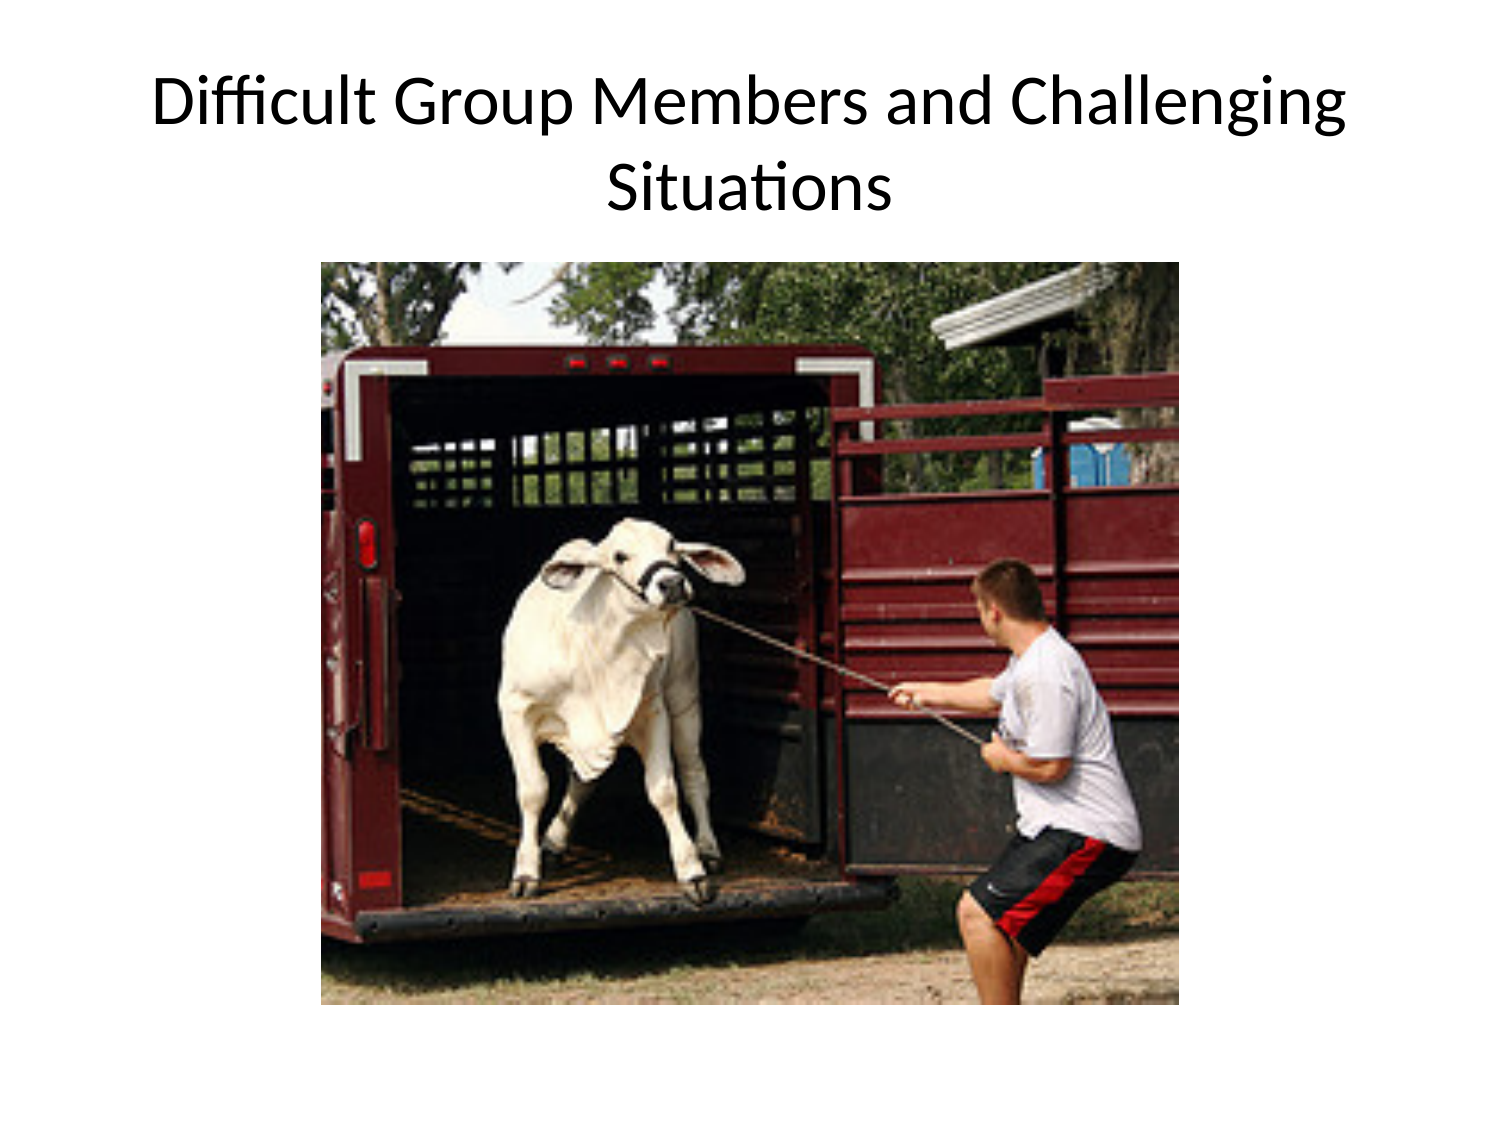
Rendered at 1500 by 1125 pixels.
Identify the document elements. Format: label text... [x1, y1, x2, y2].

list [74, 262, 1426, 1006]
title Difficult Group Members and Challenging Situations [75, 45, 1425, 233]
